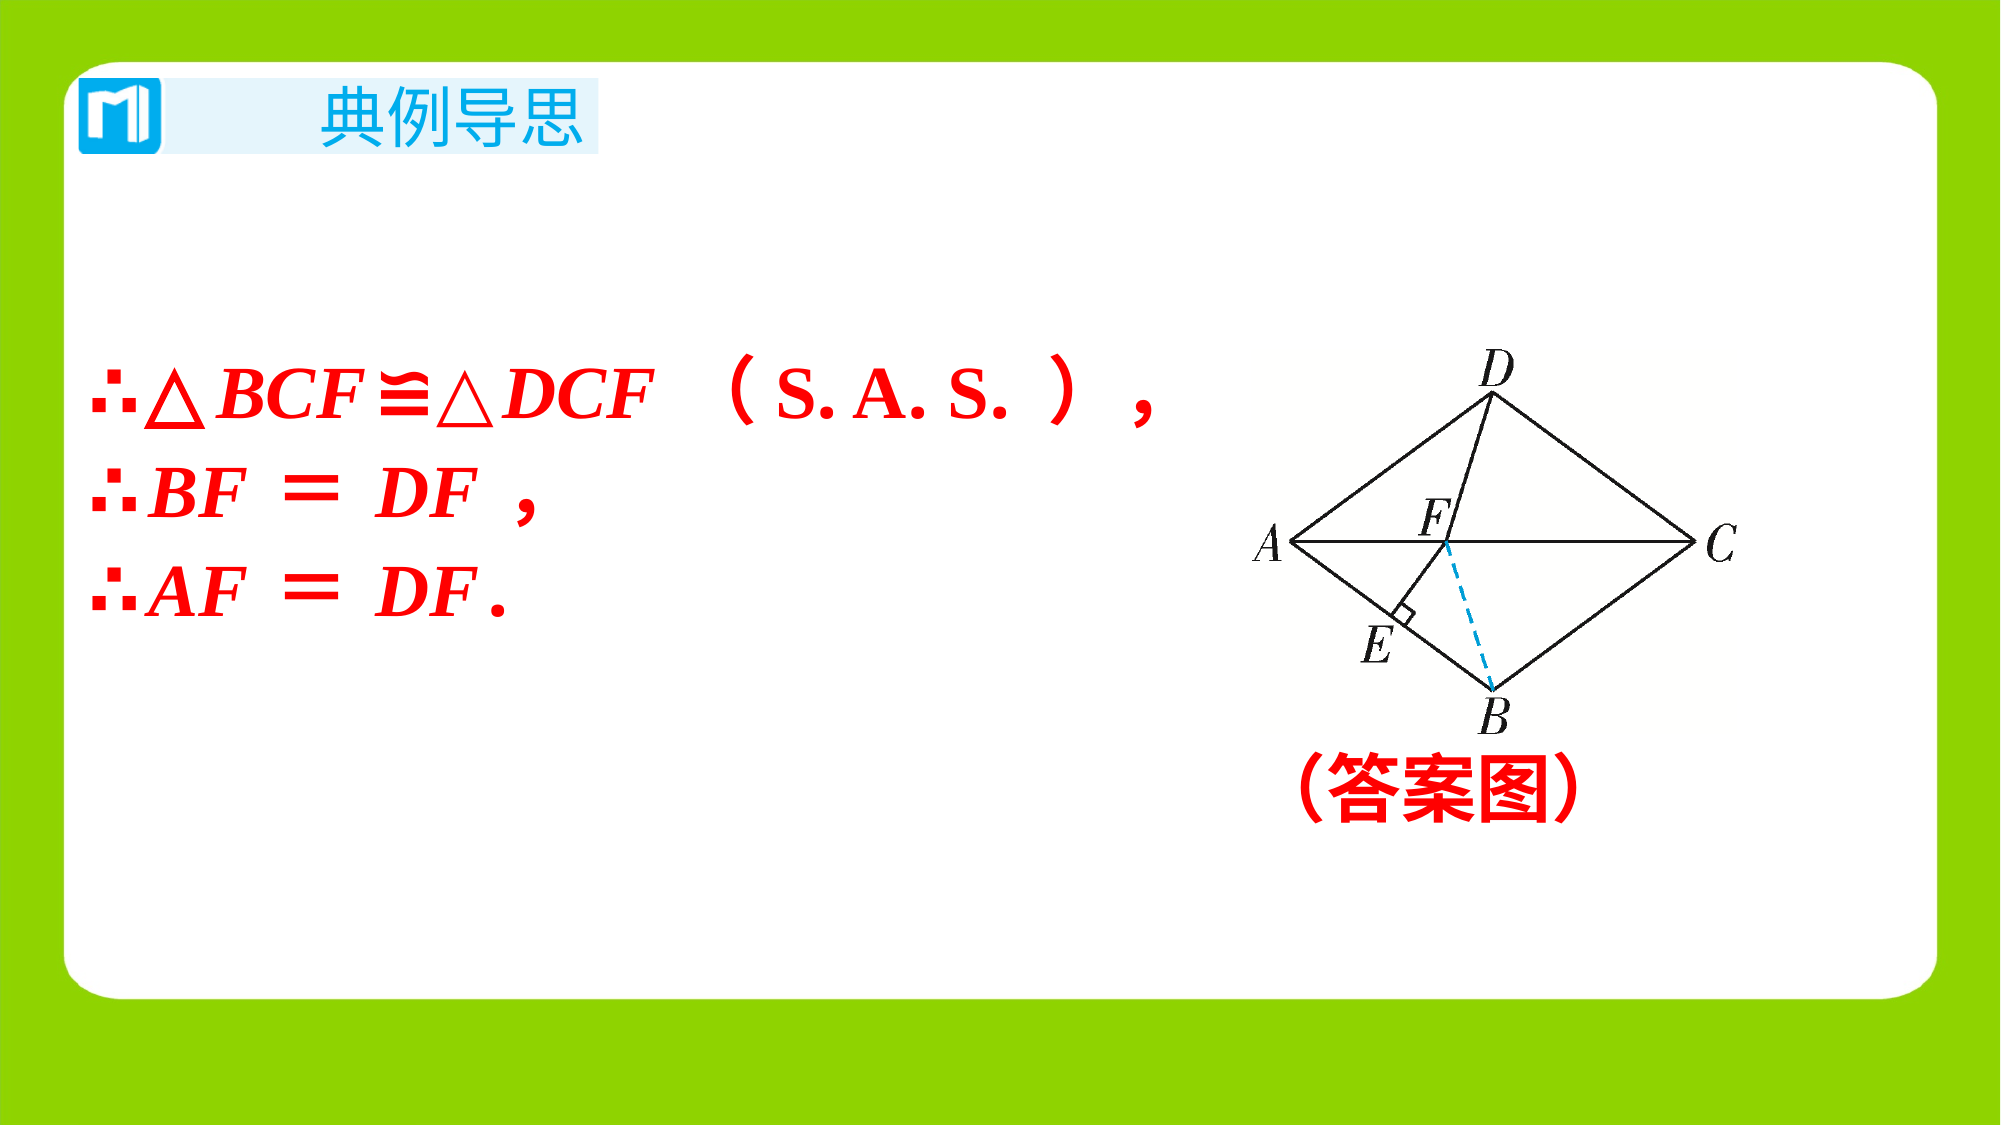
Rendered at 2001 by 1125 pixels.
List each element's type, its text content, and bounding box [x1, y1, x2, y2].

text_box ∴AF＝DF. [88, 541, 536, 633]
text_box （答案图） [1251, 741, 1631, 833]
picture [0, 0, 2001, 1125]
text_box ∴BF＝DF， [88, 442, 555, 534]
text_box ∴△BCF≌△DCF（S. A. S. ）， [88, 343, 1252, 435]
